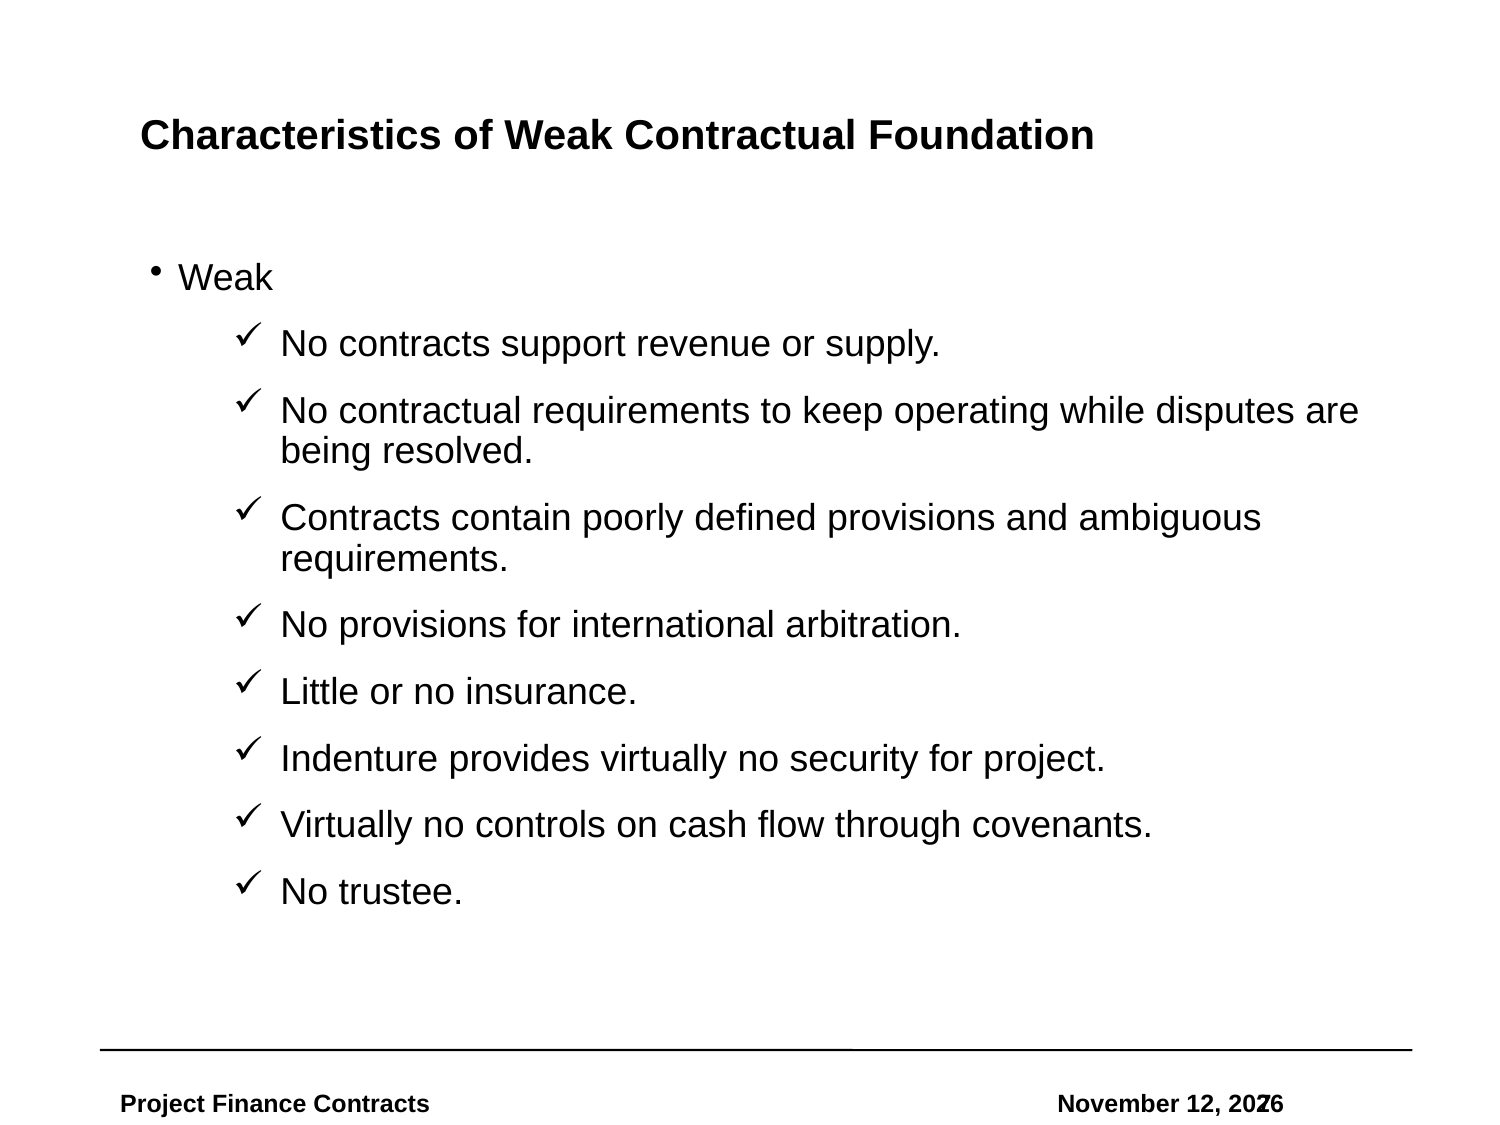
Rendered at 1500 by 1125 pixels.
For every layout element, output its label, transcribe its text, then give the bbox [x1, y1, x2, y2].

title Characteristics of Weak Contractual Foundation [124, 99, 1288, 226]
list Weak No contracts support revenue or supply. No contractual requirements to keep operating while disputes are being resolved. Contracts contain poorly defined provisions and ambiguous requirements. No provisions for international arbitration. Little or no insurance. Indenture provides virtually no security for project. Virtually no controls on cash flow through covenants. No trustee. [124, 249, 1376, 1001]
